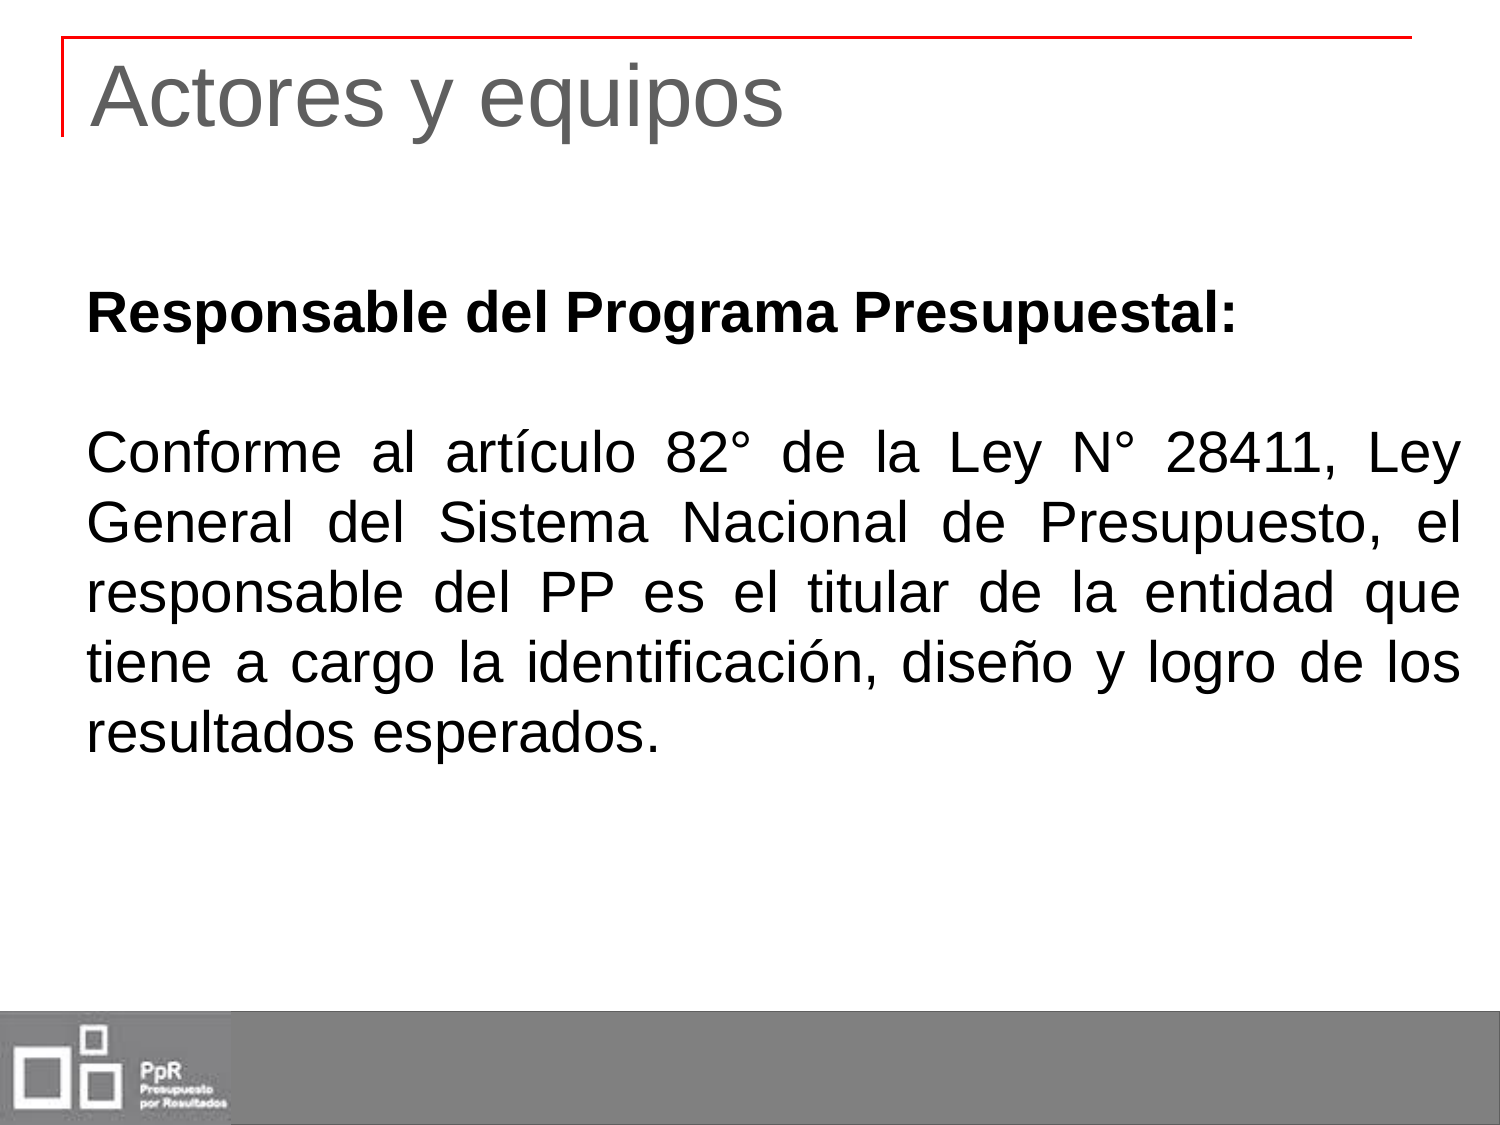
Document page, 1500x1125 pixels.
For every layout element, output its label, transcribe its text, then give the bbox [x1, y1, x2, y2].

text_box Responsable del Programa Presupuestal: Conforme al artículo 82° de la Ley N° 28411, Ley General del Sistema Nacional de Presupuesto, el responsable del PP es el titular de la entidad que tiene a cargo la identificación, diseño y logro de los resultados esperados. [72, 267, 1479, 912]
title Actores y equipos [74, 30, 1426, 173]
picture [0, 1011, 231, 1125]
